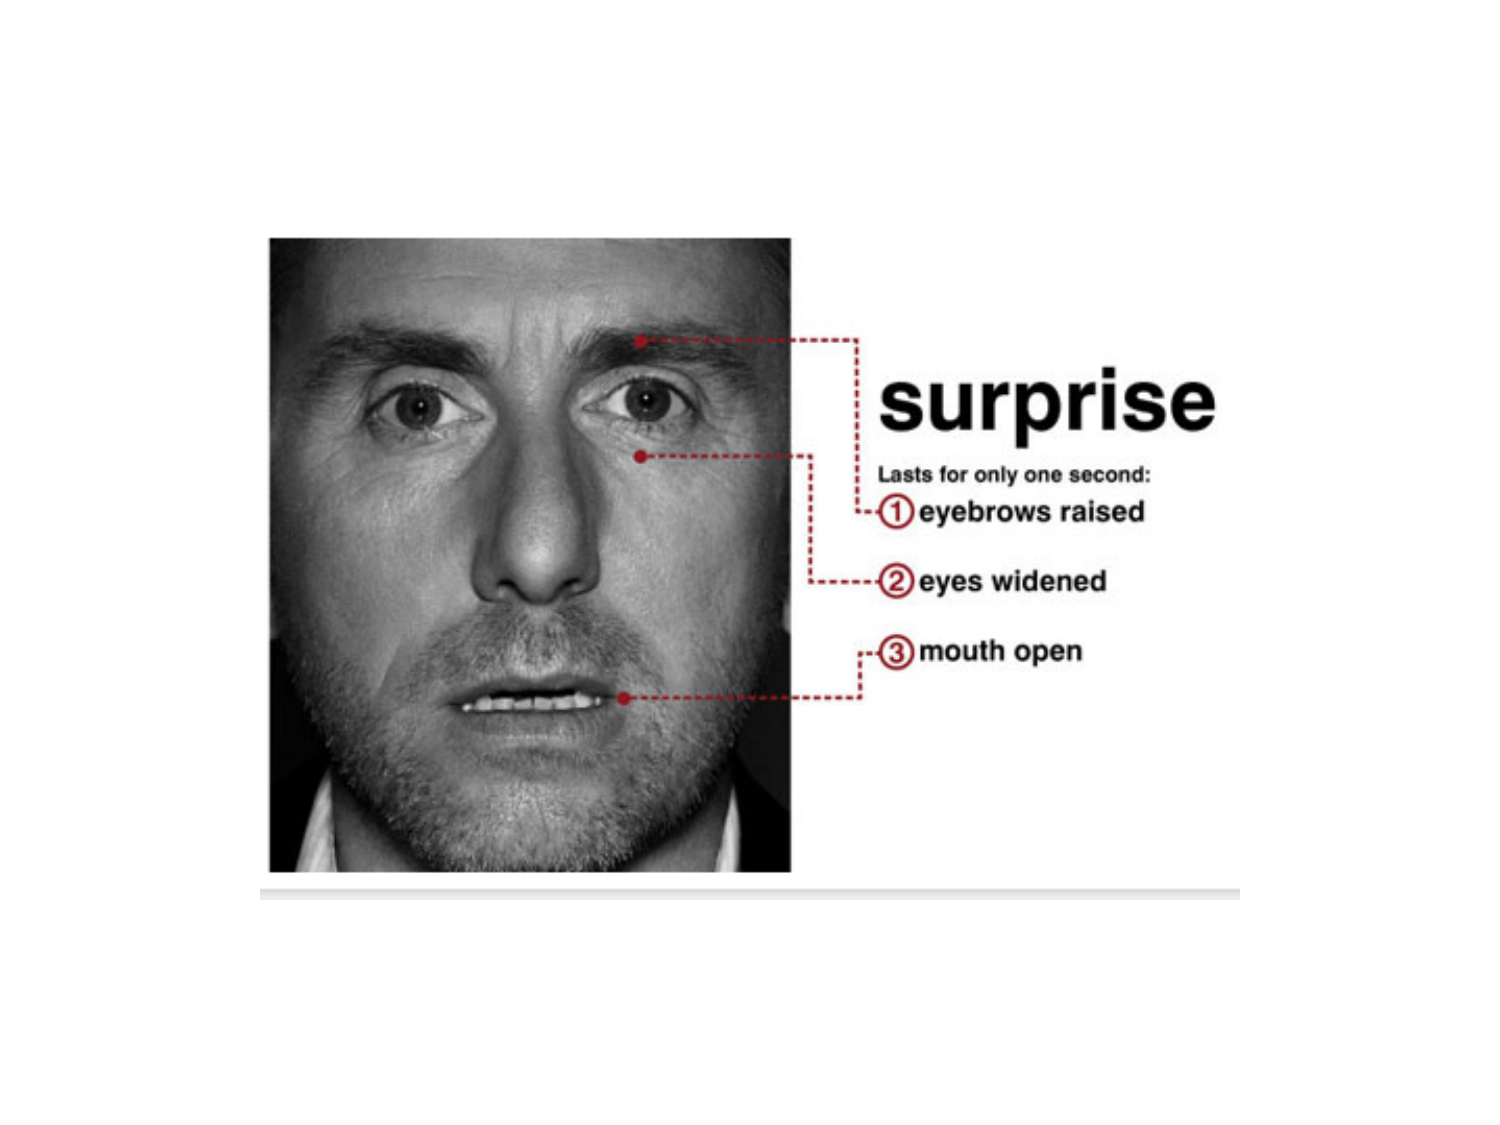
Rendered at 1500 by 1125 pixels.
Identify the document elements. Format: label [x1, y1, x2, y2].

picture [260, 224, 1240, 901]
